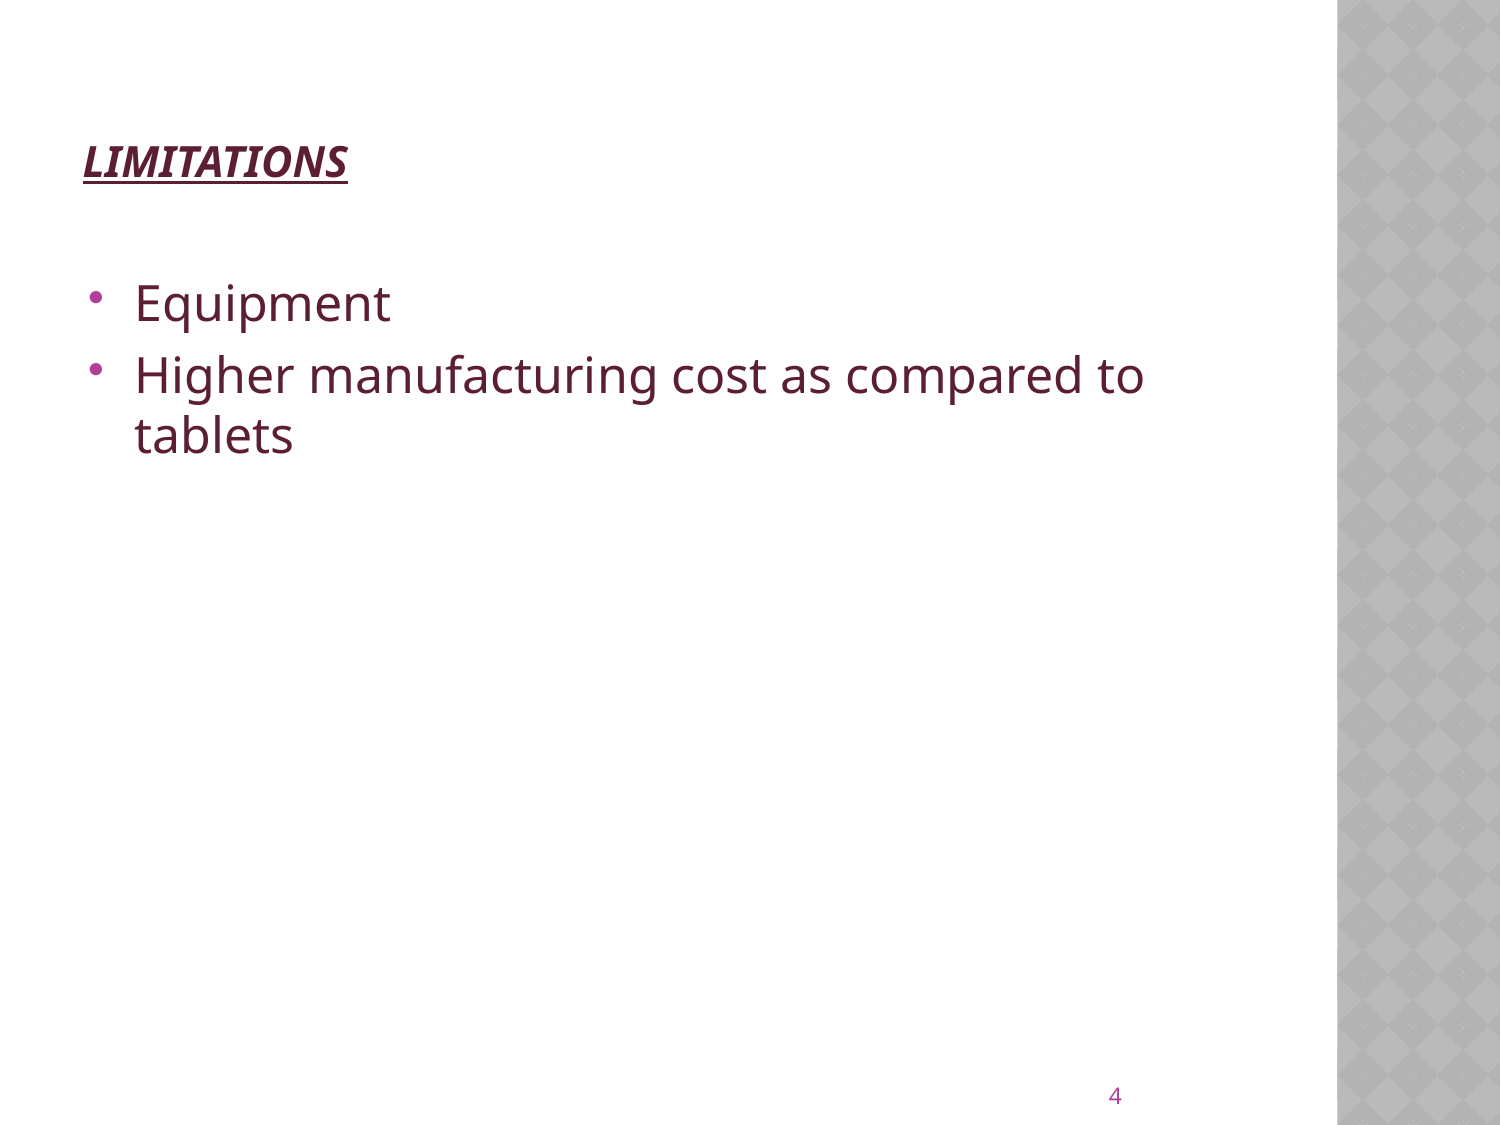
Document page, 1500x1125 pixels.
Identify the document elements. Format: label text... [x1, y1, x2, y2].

title Limitations [75, 52, 1263, 240]
slide_number 4 [1025, 1075, 1122, 1113]
list Equipment Higher manufacturing cost as compared to tablets [75, 264, 1263, 1059]
